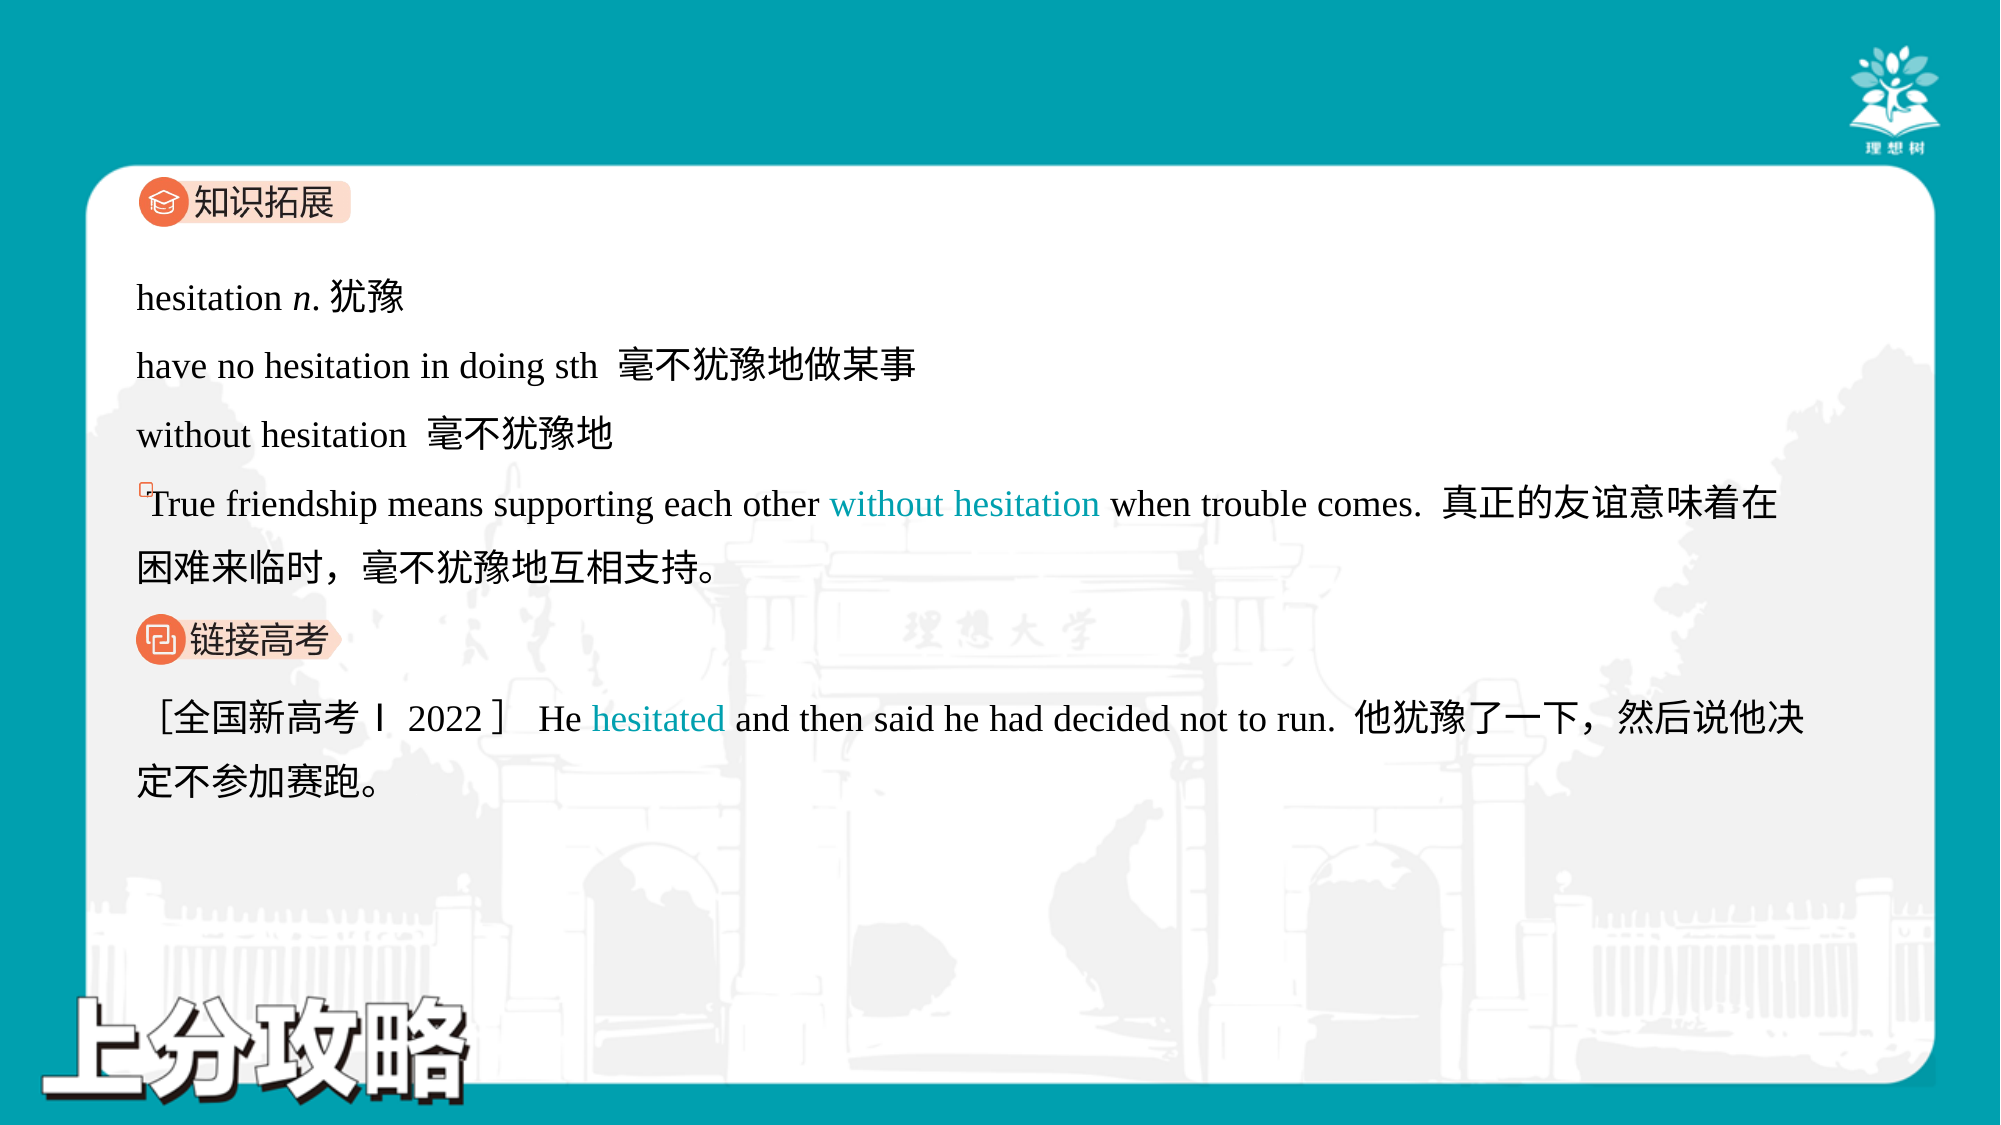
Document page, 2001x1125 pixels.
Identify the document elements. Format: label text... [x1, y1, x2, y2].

text_box ［全国新高考Ⅰ2022］He hesitated and then said he had decided not to run. 他犹豫了一下，然后说他决 定不参加赛跑。 #118 [136, 669, 1865, 796]
text_box hesitation n.犹豫 have no hesitation in doing sth 毫不犹豫地做某事 without hesitation 毫不犹豫地 True friendship means supporting each other without hesitation when trouble comes. 真正的友谊意味着在 困难来临时，毫不犹豫地互相支持。#116 [136, 249, 1865, 581]
picture [0, 0, 2000, 1125]
